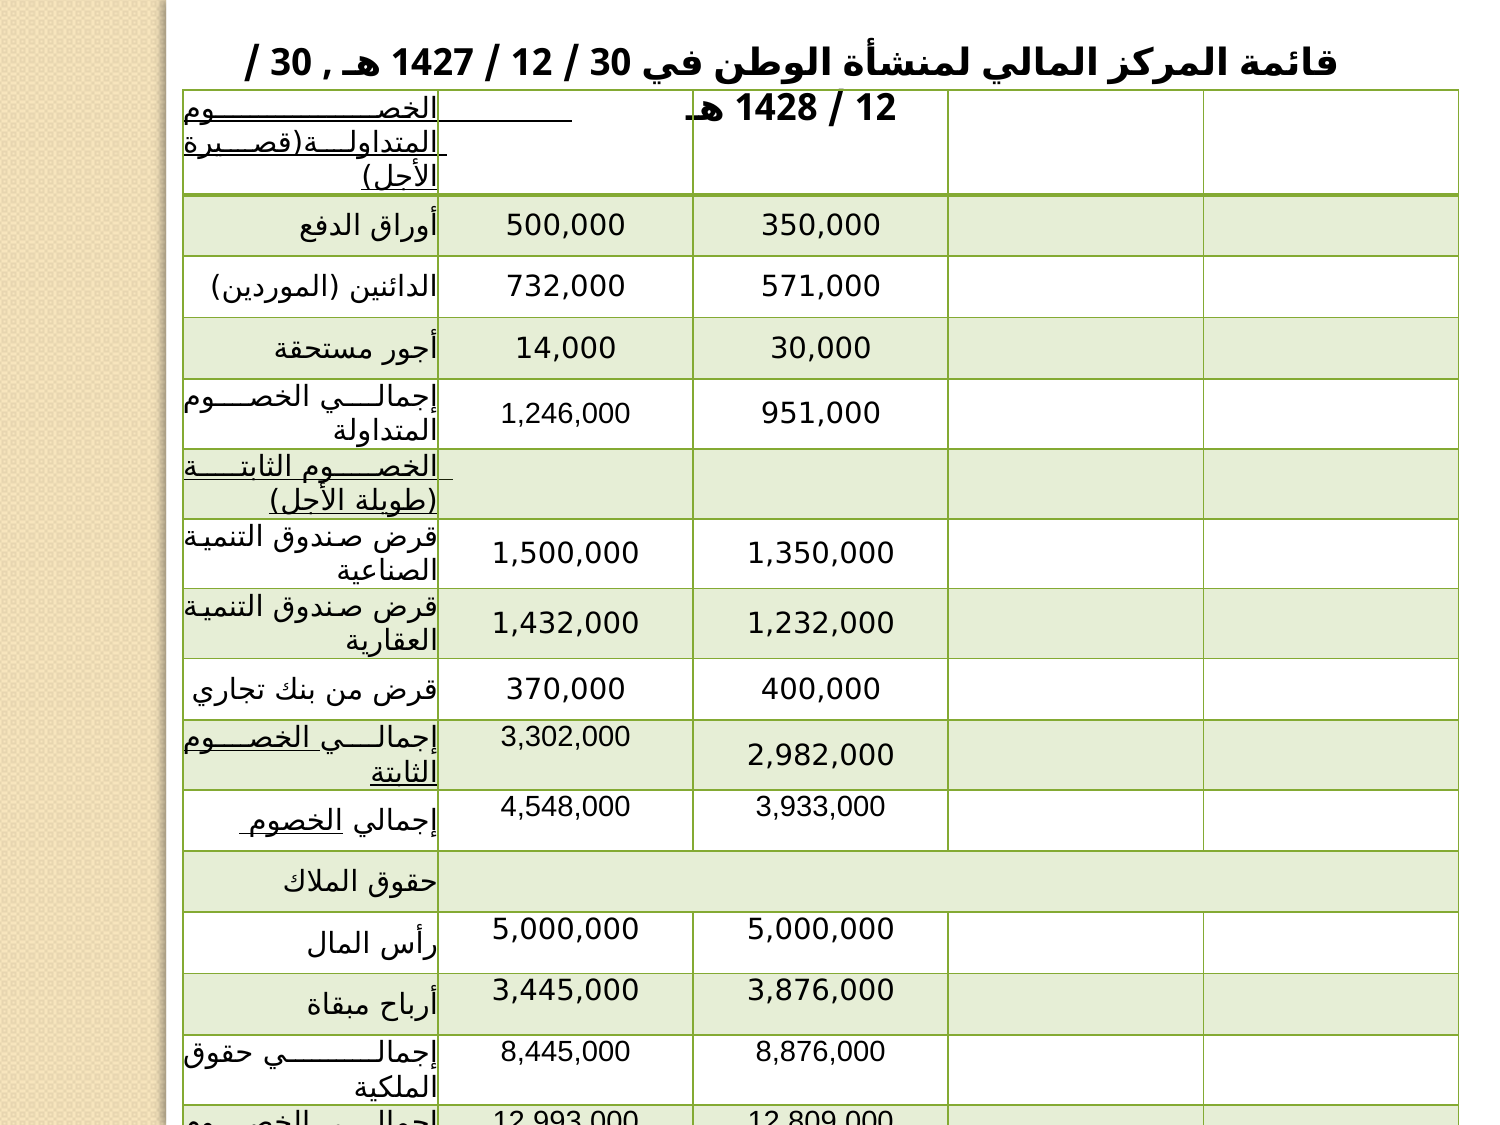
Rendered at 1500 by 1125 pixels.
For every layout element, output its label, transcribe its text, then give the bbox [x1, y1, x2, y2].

table_cell 350,000 [694, 197, 947, 255]
table_cell 571,000 [694, 257, 947, 317]
table_cell 3,876,000 [694, 974, 947, 1034]
table_cell قرض صندوق التنمية الصناعية [184, 520, 437, 588]
table_header [1204, 91, 1458, 193]
table_cell 12,993,000 [439, 1106, 692, 1125]
table_cell 30,000 [694, 318, 947, 378]
table_cell 1,350,000 [694, 520, 947, 588]
table_cell [949, 380, 1203, 448]
table_cell 3,933,000 [694, 791, 947, 850]
table_cell [1204, 589, 1458, 658]
table_cell إجمالي الخصوم المتداولة [184, 380, 437, 448]
table_cell [1204, 197, 1458, 255]
table_cell 5,000,000 [439, 913, 692, 973]
table_cell 1,432,000 [439, 589, 692, 658]
table_cell [949, 589, 1203, 658]
table_cell [949, 1036, 1203, 1104]
table_cell [1204, 520, 1458, 588]
table_cell أوراق الدفع [184, 197, 437, 255]
table_cell [694, 450, 947, 518]
table_cell 370,000 [439, 659, 692, 719]
table_cell قرض صندوق التنمية العقارية [184, 589, 437, 658]
table_cell إجمالي الخصوم الثابتة [184, 721, 437, 789]
table_cell إجمالي حقوق الملكية [184, 1036, 437, 1104]
table_header [439, 91, 692, 193]
table_cell [949, 257, 1203, 317]
table_cell [1204, 721, 1458, 789]
table_cell [949, 197, 1203, 255]
table_cell الدائنين (الموردين) [184, 257, 437, 317]
table_cell رأس المال [184, 913, 437, 973]
table_cell [949, 520, 1203, 588]
table_cell أجور مستحقة [184, 318, 437, 378]
table_cell 1,500,000 [439, 520, 692, 588]
table_cell [1204, 257, 1458, 317]
table_cell 1,246,000 [439, 380, 692, 448]
table_cell [949, 659, 1203, 719]
table_cell 3,445,000 [439, 974, 692, 1034]
table_cell 1,232,000 [694, 589, 947, 658]
table_cell [949, 1106, 1203, 1125]
table_cell [949, 318, 1203, 378]
table_cell 8,876,000 [694, 1036, 947, 1104]
table_header [694, 91, 947, 193]
table_cell 14,000 [439, 318, 692, 378]
table_cell أرباح مبقاة [184, 974, 437, 1034]
table_cell 500,000 [439, 197, 692, 255]
table_cell قرض من بنك تجاري [184, 659, 437, 719]
table_cell [949, 974, 1203, 1034]
table_cell 4,548,000 [439, 791, 692, 850]
table_cell [949, 913, 1203, 973]
table_cell [1204, 913, 1458, 973]
table_cell [439, 852, 1458, 911]
table_cell [1204, 1036, 1458, 1104]
table_cell [1204, 659, 1458, 719]
table_cell [1204, 974, 1458, 1034]
table_cell إجمالي الخصوم [184, 791, 437, 850]
table_cell [949, 450, 1203, 518]
table_cell [1204, 380, 1458, 448]
table_cell [949, 721, 1203, 789]
table_cell 951,000 [694, 380, 947, 448]
table_cell [949, 791, 1203, 850]
table_header [949, 91, 1203, 193]
table_cell حقوق الملاك [184, 852, 437, 911]
table_cell الخصوم الثابتة (طويلة الأجل) [184, 450, 437, 518]
table_cell [1204, 791, 1458, 850]
table_cell 5,000,000 [694, 913, 947, 973]
text_box قائمة المركز المالي لمنشأة الوطن في 30 / 12 / 1427 هـ , 30 / 12 / 1428 هـ [206, 30, 1376, 89]
table_cell [1204, 450, 1458, 518]
table_cell 732,000 [439, 257, 692, 317]
table_cell [1204, 1106, 1458, 1125]
table_cell 8,445,000 [439, 1036, 692, 1104]
table_cell [439, 450, 692, 518]
table_cell 12,809,000 [694, 1106, 947, 1125]
table_cell 2,982,000 [694, 721, 947, 789]
table_cell 3,302,000 [439, 721, 692, 789]
table_header الخصوم المتداولة(قصيرة الأجل) [184, 91, 437, 193]
table_cell 400,000 [694, 659, 947, 719]
table_cell [1204, 318, 1458, 378]
table_cell إجمالي الخصوم وحقوق الملكية [184, 1106, 437, 1125]
